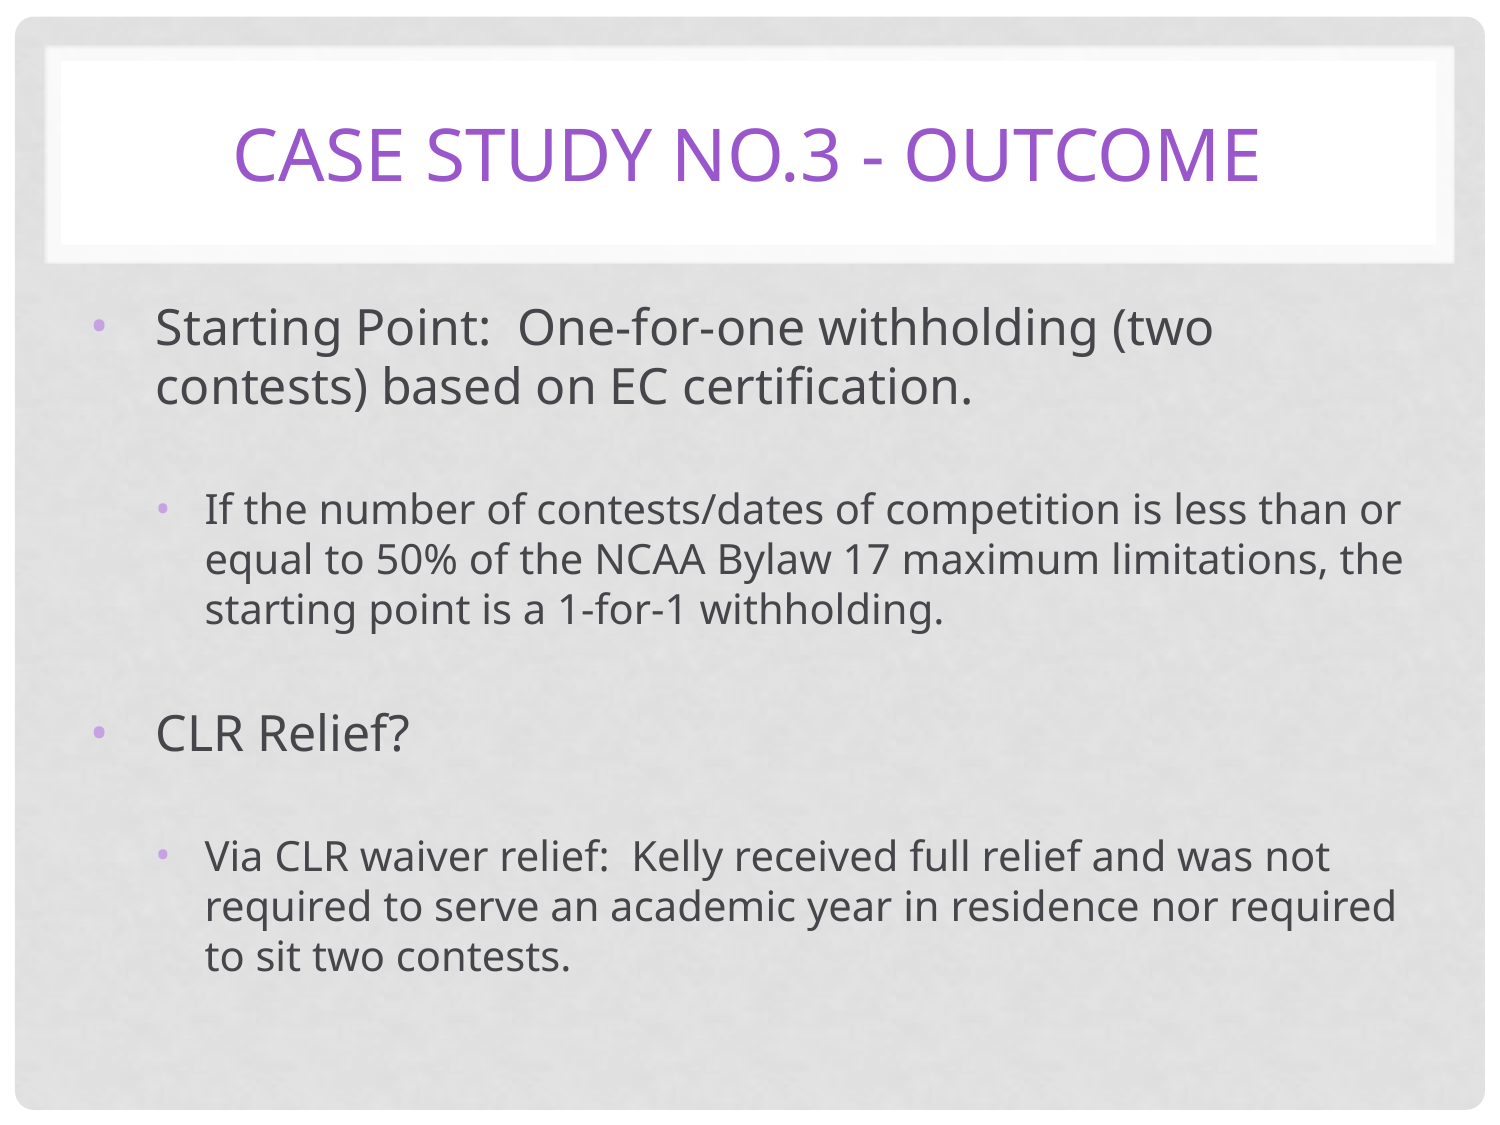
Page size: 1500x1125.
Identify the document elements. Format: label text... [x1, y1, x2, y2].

title Case Study No.3 - outcome [69, 66, 1425, 238]
list Starting Point: One-for-one withholding (two contests) based on EC certification. If the number of contests/dates of competition is less than or equal to 50% of the NCAA Bylaw 17 maximum limitations, the starting point is a 1-for-1 withholding. CLR Relief? Via CLR waiver relief: Kelly received full relief and was not required to serve an academic year in residence nor required to sit two contests. [75, 287, 1425, 1005]
